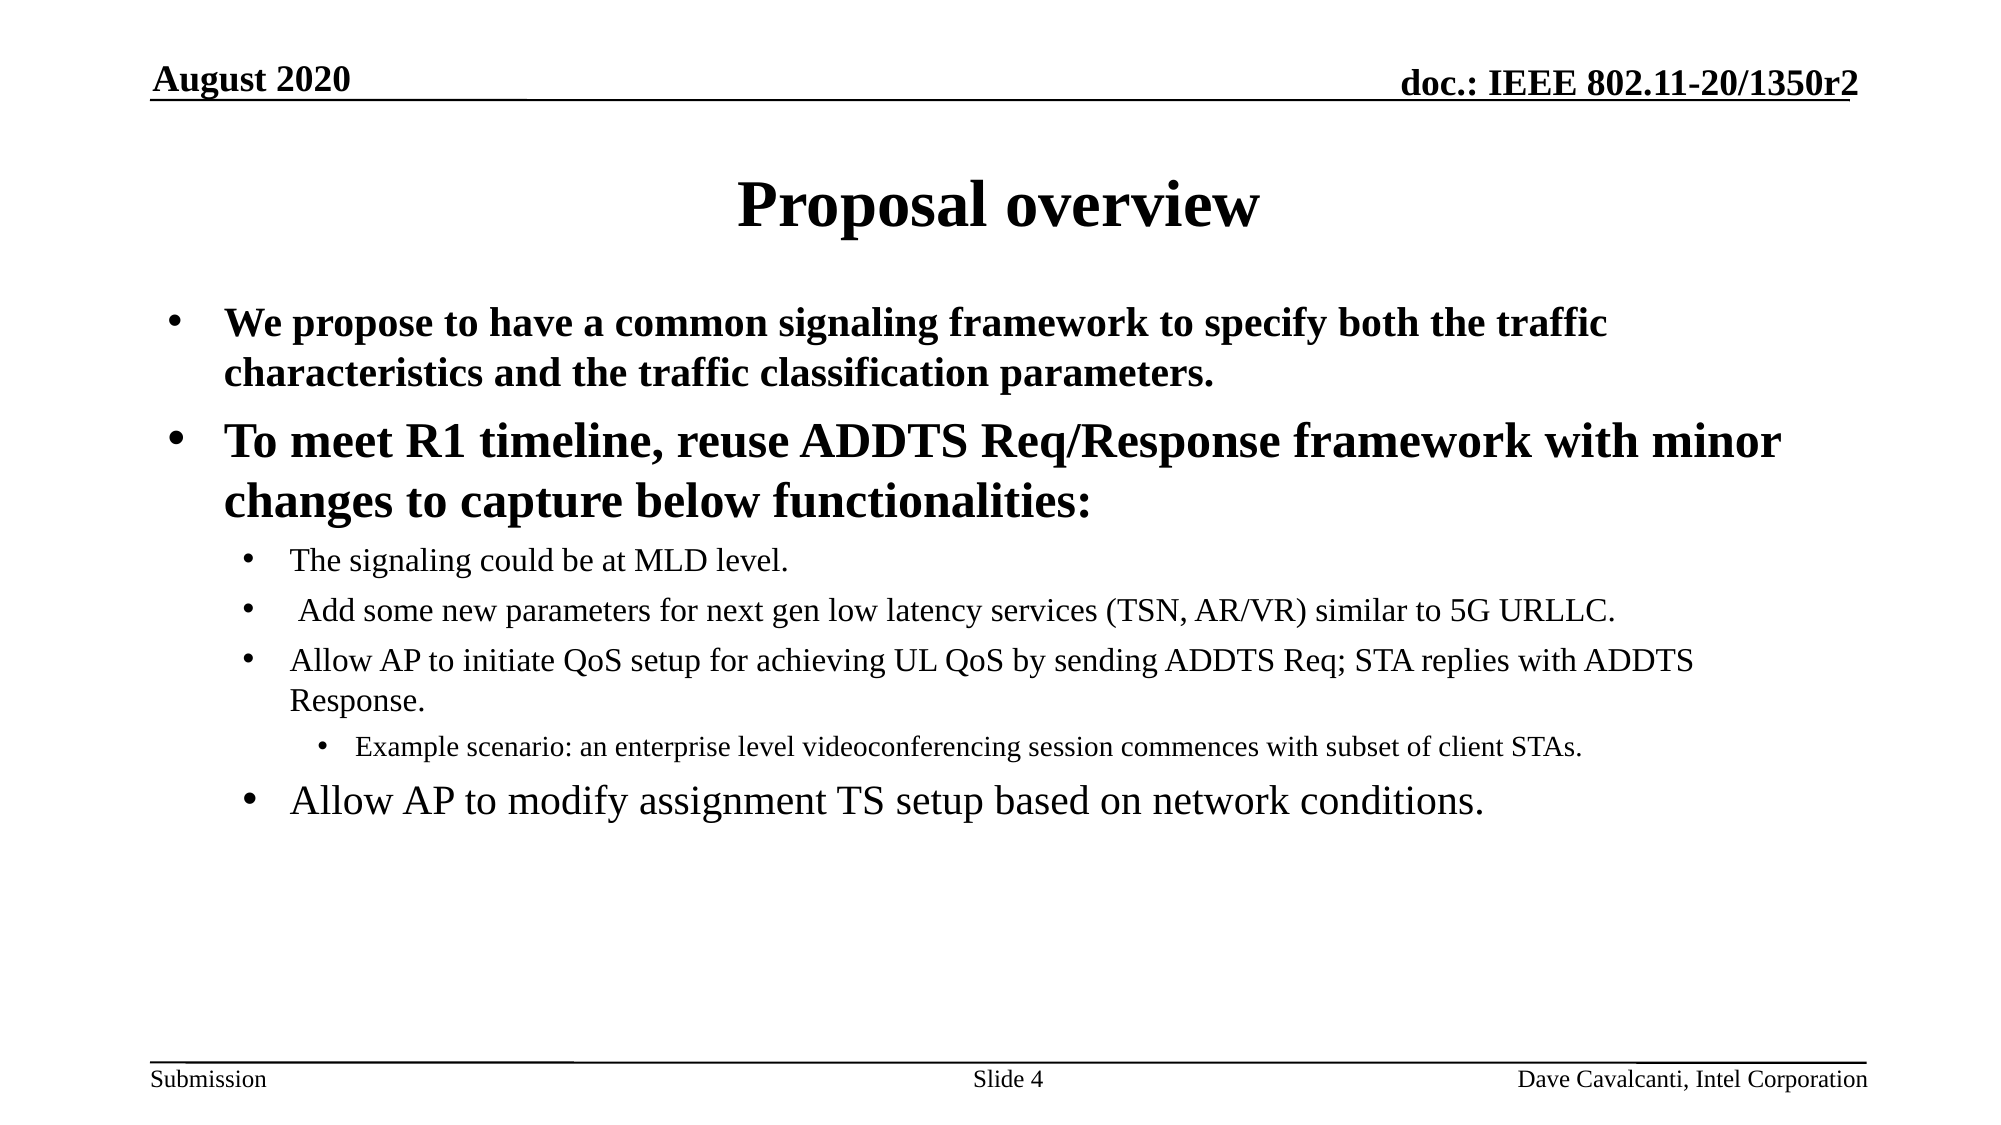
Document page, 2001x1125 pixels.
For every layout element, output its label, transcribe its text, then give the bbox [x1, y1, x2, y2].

footer Dave Cavalcanti, Intel Corporation [1171, 1061, 1869, 1093]
list We propose to have a common signaling framework to specify both the traffic characteristics and the traffic classification parameters. To meet R1 timeline, reuse ADDTS Req/Response framework with minor changes to capture below functionalities: The signaling could be at MLD level. Add some new parameters for next gen low latency services (TSN, AR/VR) similar to 5G URLLC. Allow AP to initiate QoS setup for achieving UL QoS by sending ADDTS Req; STA replies with ADDTS Response. Example scenario: an enterprise level videoconferencing session commences with subset of client STAs. Allow AP to modify assignment TS setup based on network conditions. [152, 286, 1853, 963]
title Proposal overview [149, 112, 1850, 288]
slide_number Slide 4 [950, 1061, 1067, 1123]
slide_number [152, 54, 563, 100]
